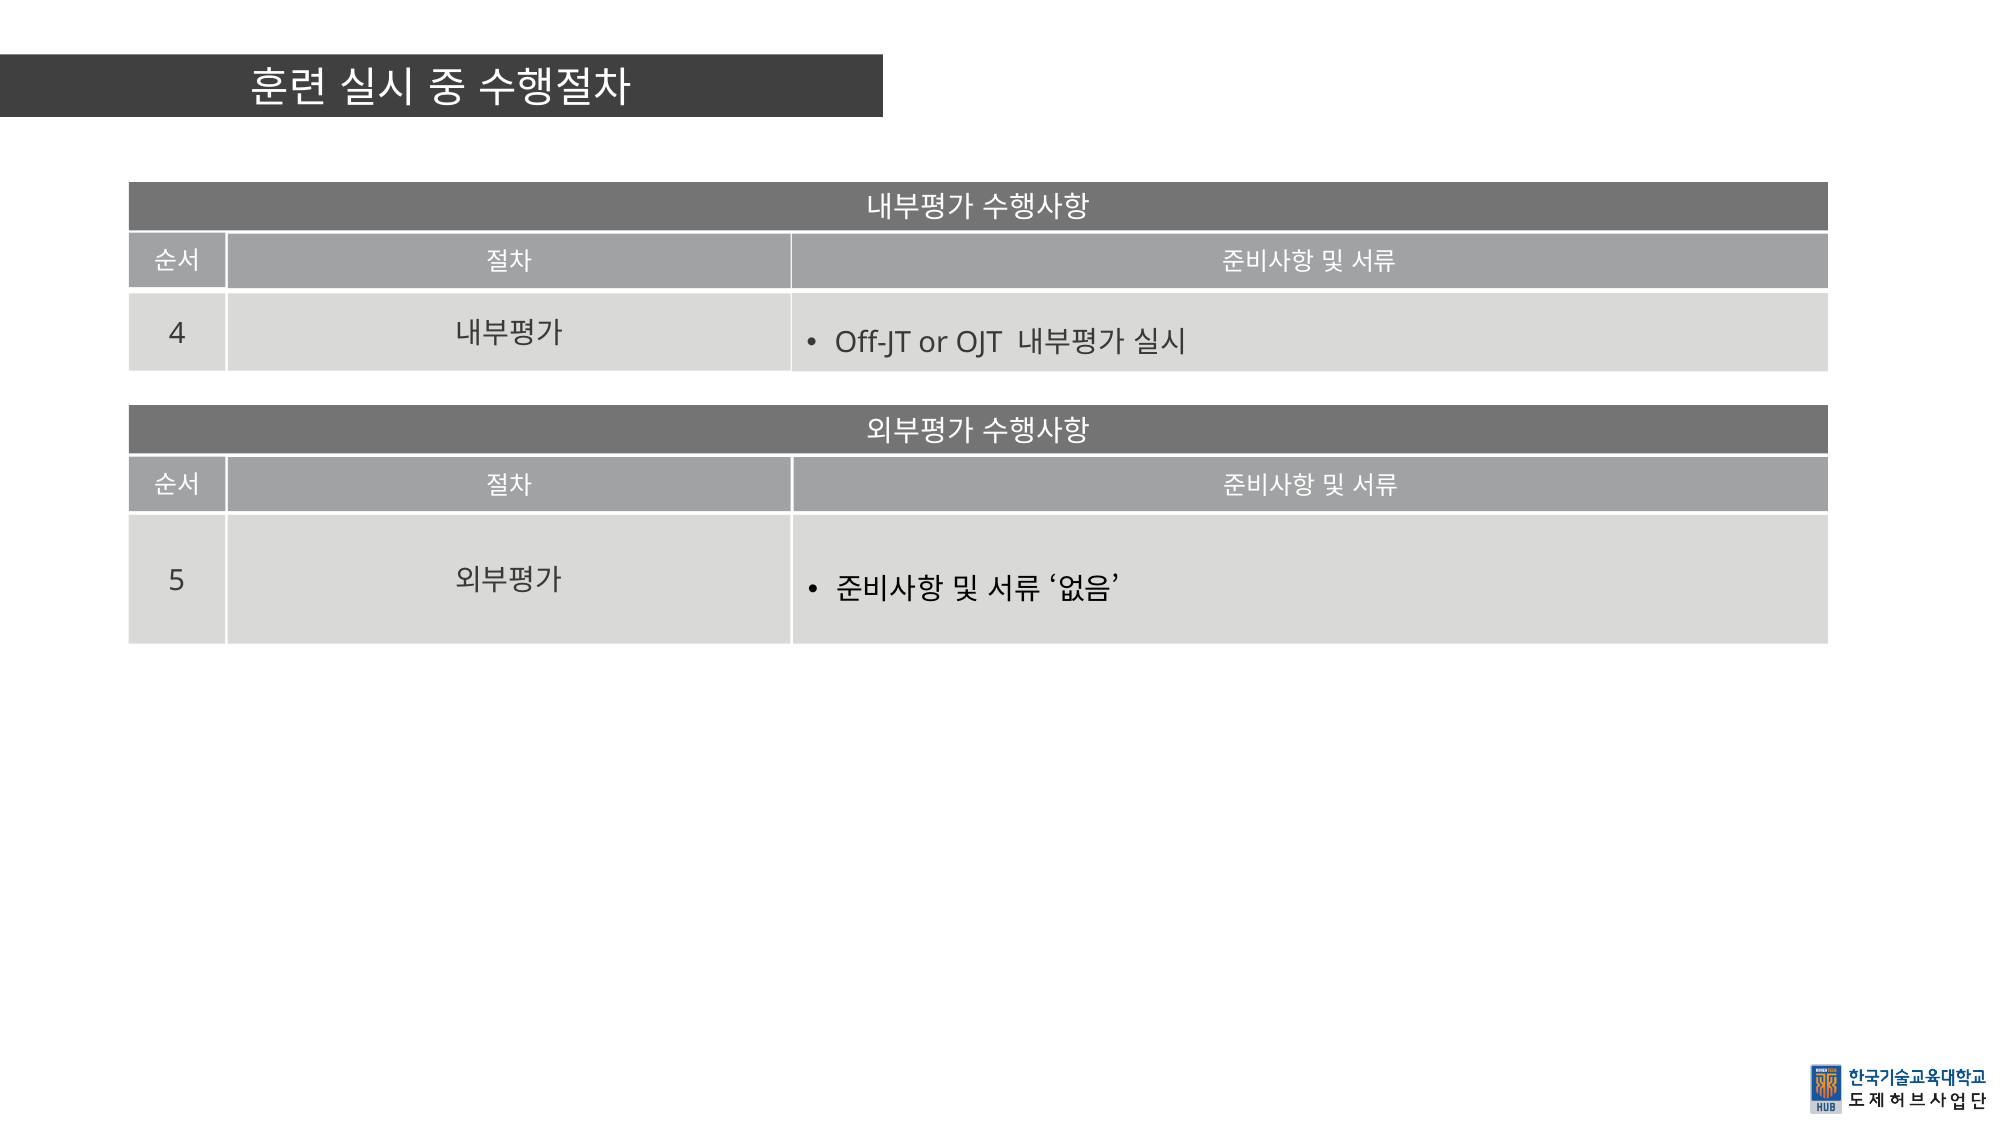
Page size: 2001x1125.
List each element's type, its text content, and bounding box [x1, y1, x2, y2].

text_box 내부평가 [227, 292, 791, 372]
text_box 절차 [227, 233, 791, 289]
text_box 외부평가 [227, 514, 791, 645]
text_box 내부평가 수행사항 [128, 181, 1829, 231]
text_box Off-JT or OJT 내부평가 실시 [791, 292, 1829, 372]
text_box 훈련 실시 중 수행절차 [0, 53, 884, 118]
text_box 준비사항 및 서류 ‘없음’ [792, 514, 1829, 645]
text_box 절차 [227, 456, 792, 512]
text_box 순서 [128, 456, 226, 512]
text_box 외부평가 수행사항 [128, 404, 1829, 454]
picture [1810, 1064, 1986, 1114]
text_box 5 [127, 514, 226, 645]
text_box 준비사항 및 서류 [791, 233, 1829, 289]
text_box 순서 [128, 232, 226, 288]
text_box 준비사항 및 서류 [793, 456, 1829, 512]
text_box 4 [128, 292, 226, 372]
